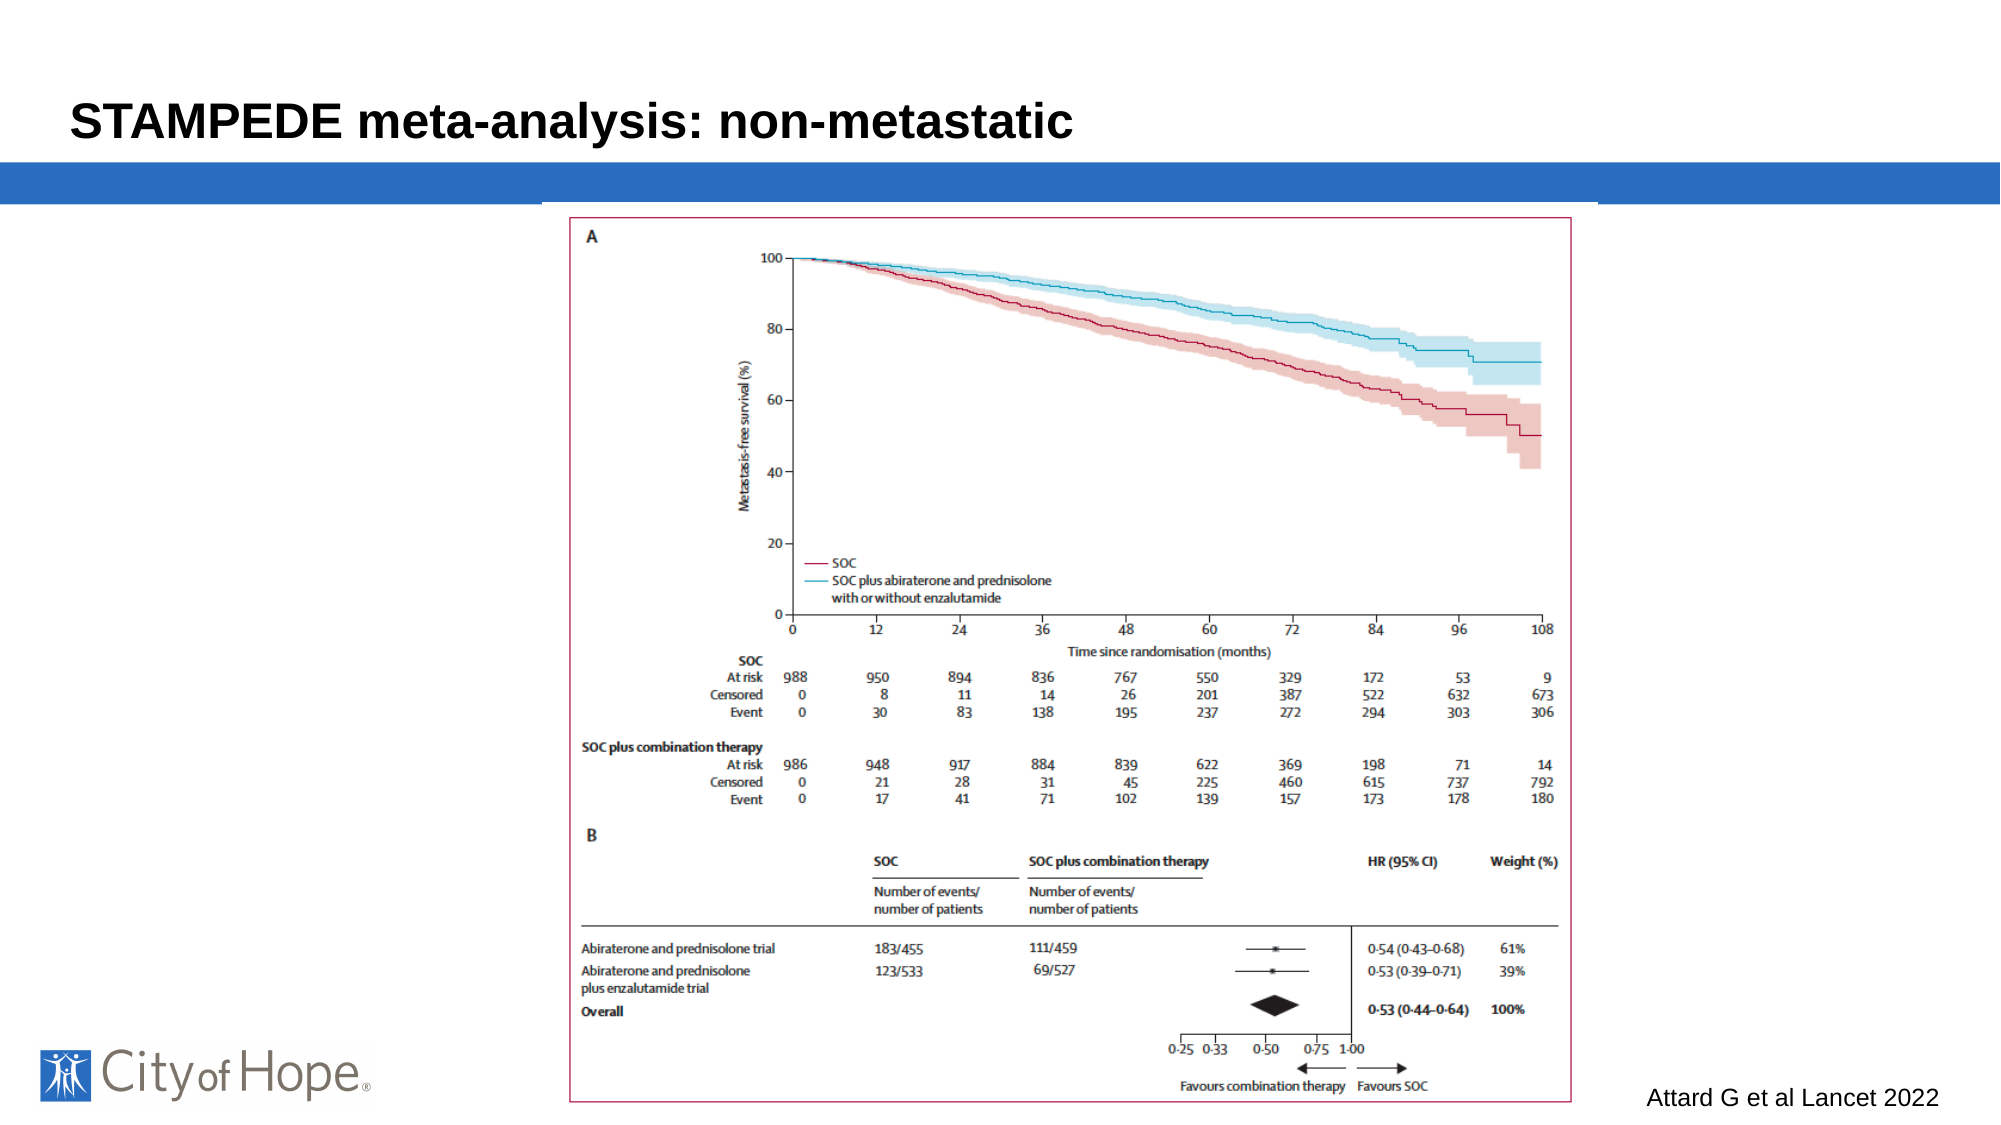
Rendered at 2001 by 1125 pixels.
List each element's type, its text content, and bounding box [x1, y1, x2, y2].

text_box Attard G et al Lancet 2022 [1631, 1074, 2000, 1120]
title STAMPEDE meta-analysis: non-metastatic [54, 69, 1922, 168]
picture [36, 1039, 376, 1112]
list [542, 202, 1598, 1107]
